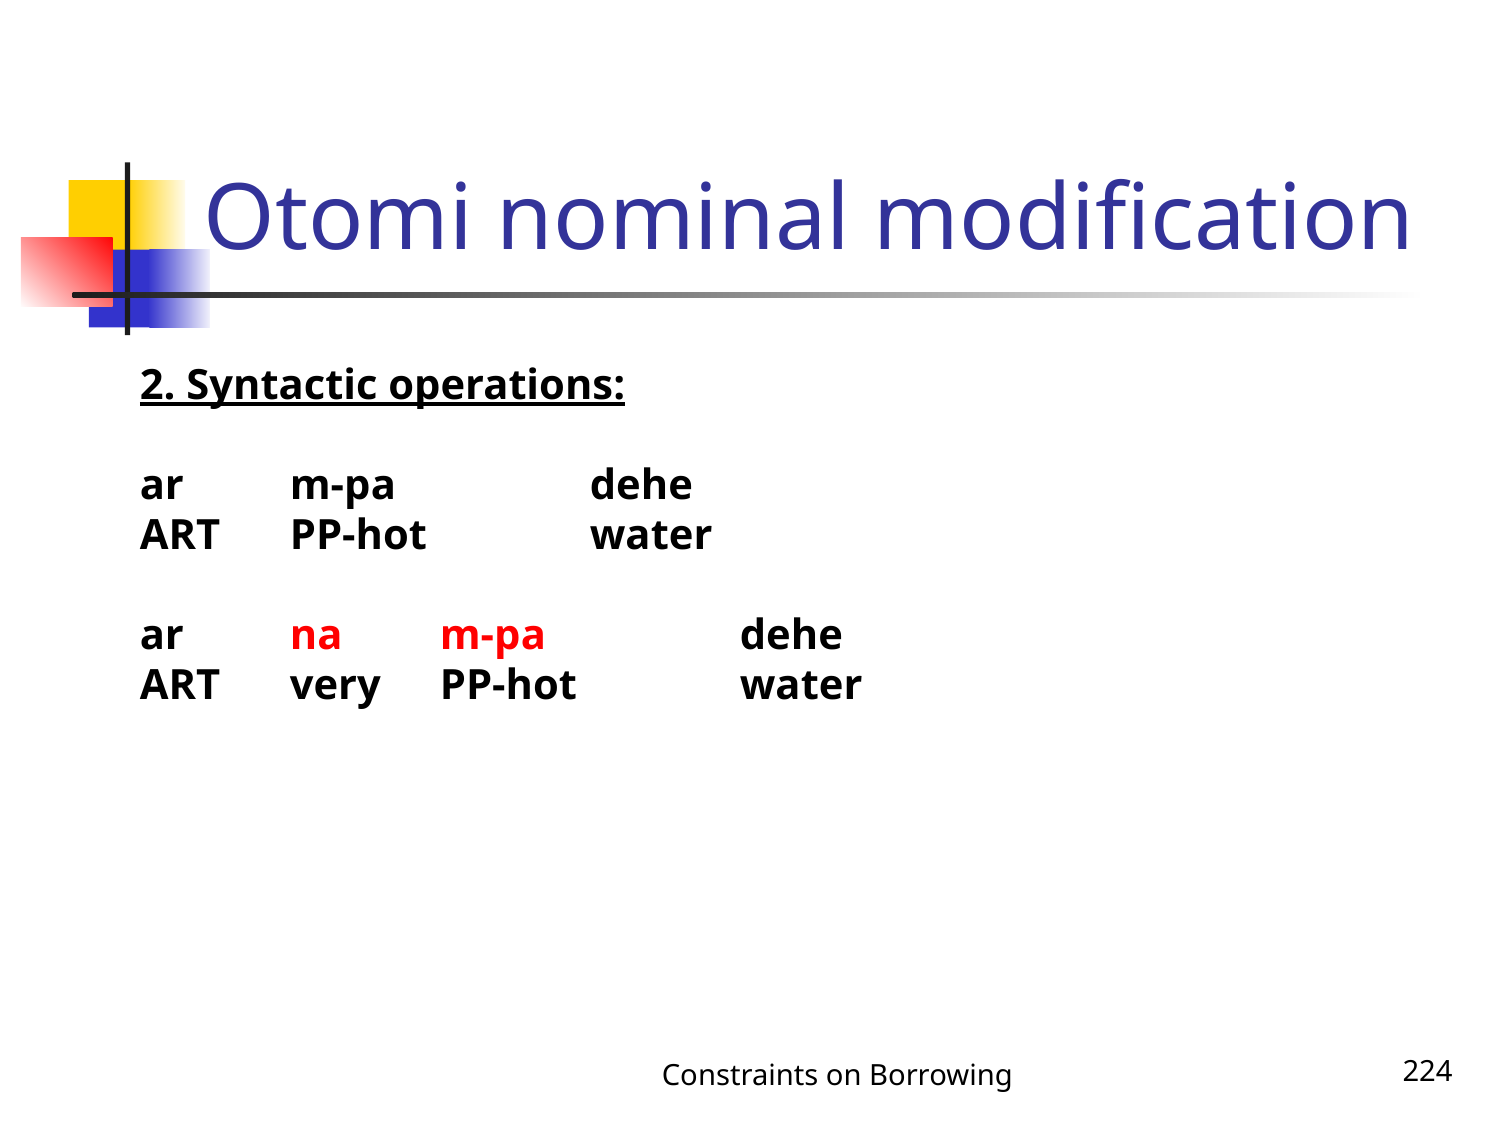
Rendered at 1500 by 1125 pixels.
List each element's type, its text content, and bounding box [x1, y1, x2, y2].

text_box 2. Syntactic operations: ar m-pa dehe ART PP-hot water ar na m-pa dehe ART very PP-hot water [125, 350, 1425, 815]
slide_number 224 [1154, 1023, 1468, 1100]
footer Constraints on Borrowing [599, 1023, 1076, 1100]
title Otomi nominal modification [188, 34, 1468, 276]
